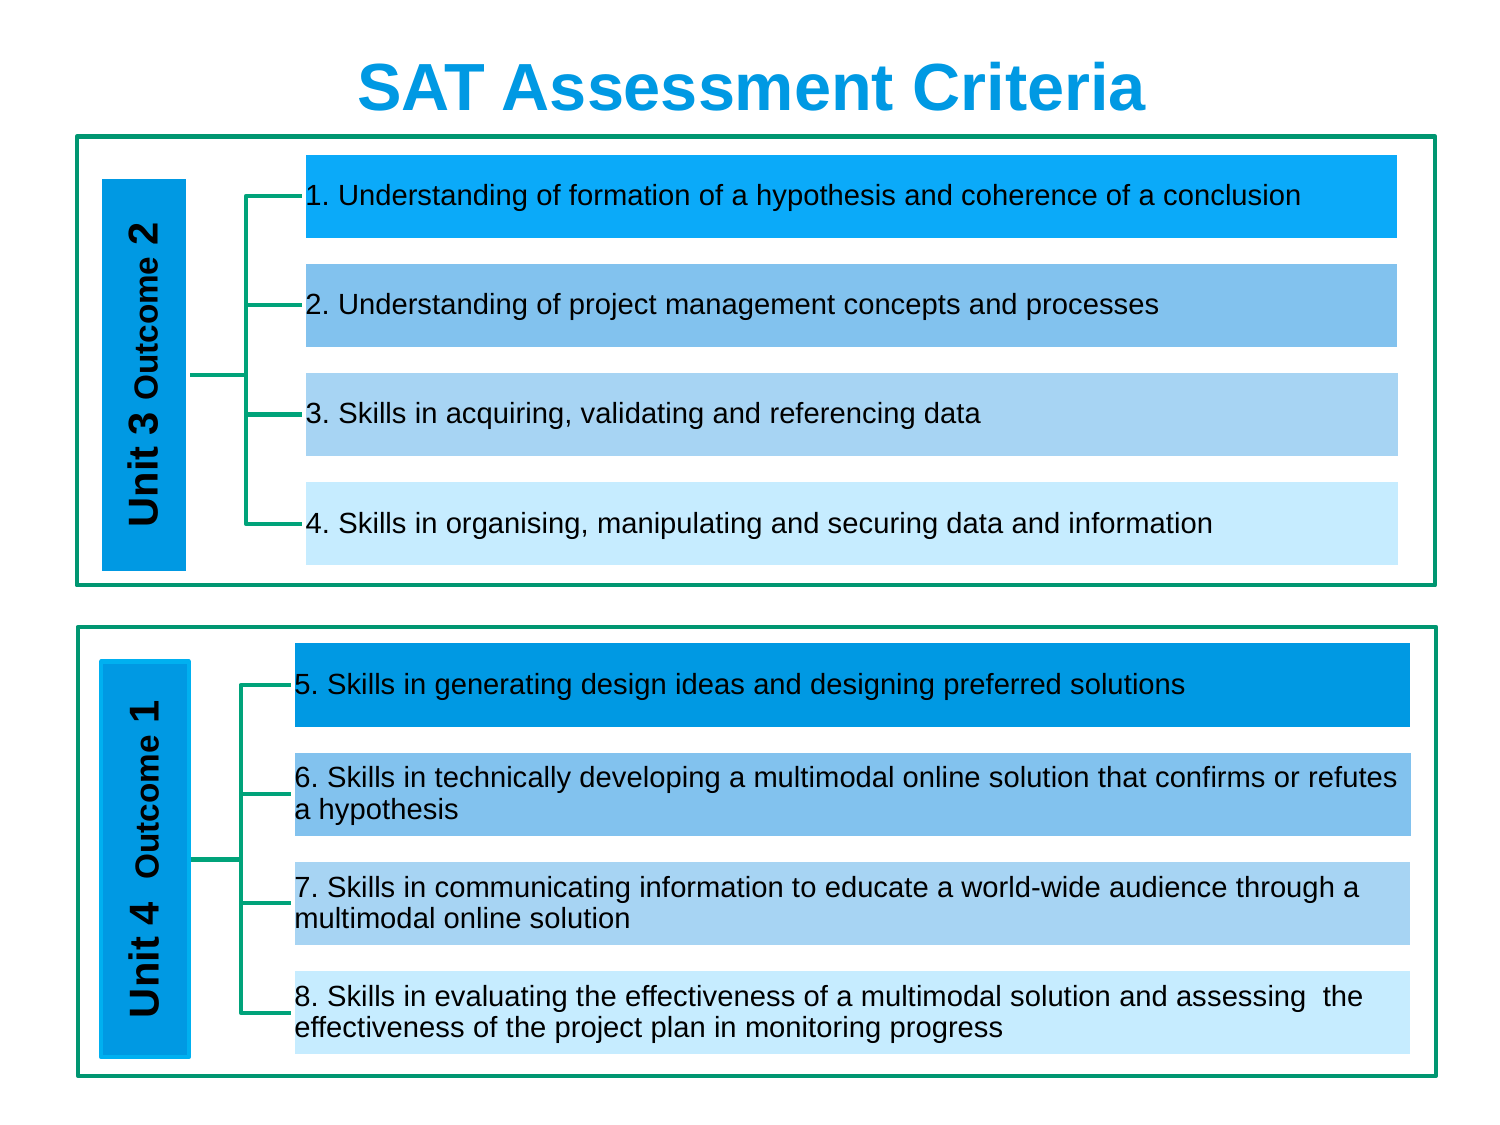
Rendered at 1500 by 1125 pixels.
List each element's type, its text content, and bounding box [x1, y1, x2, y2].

title SAT Assessment Criteria [76, 30, 1427, 128]
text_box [76, 129, 1459, 591]
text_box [77, 618, 1460, 1080]
